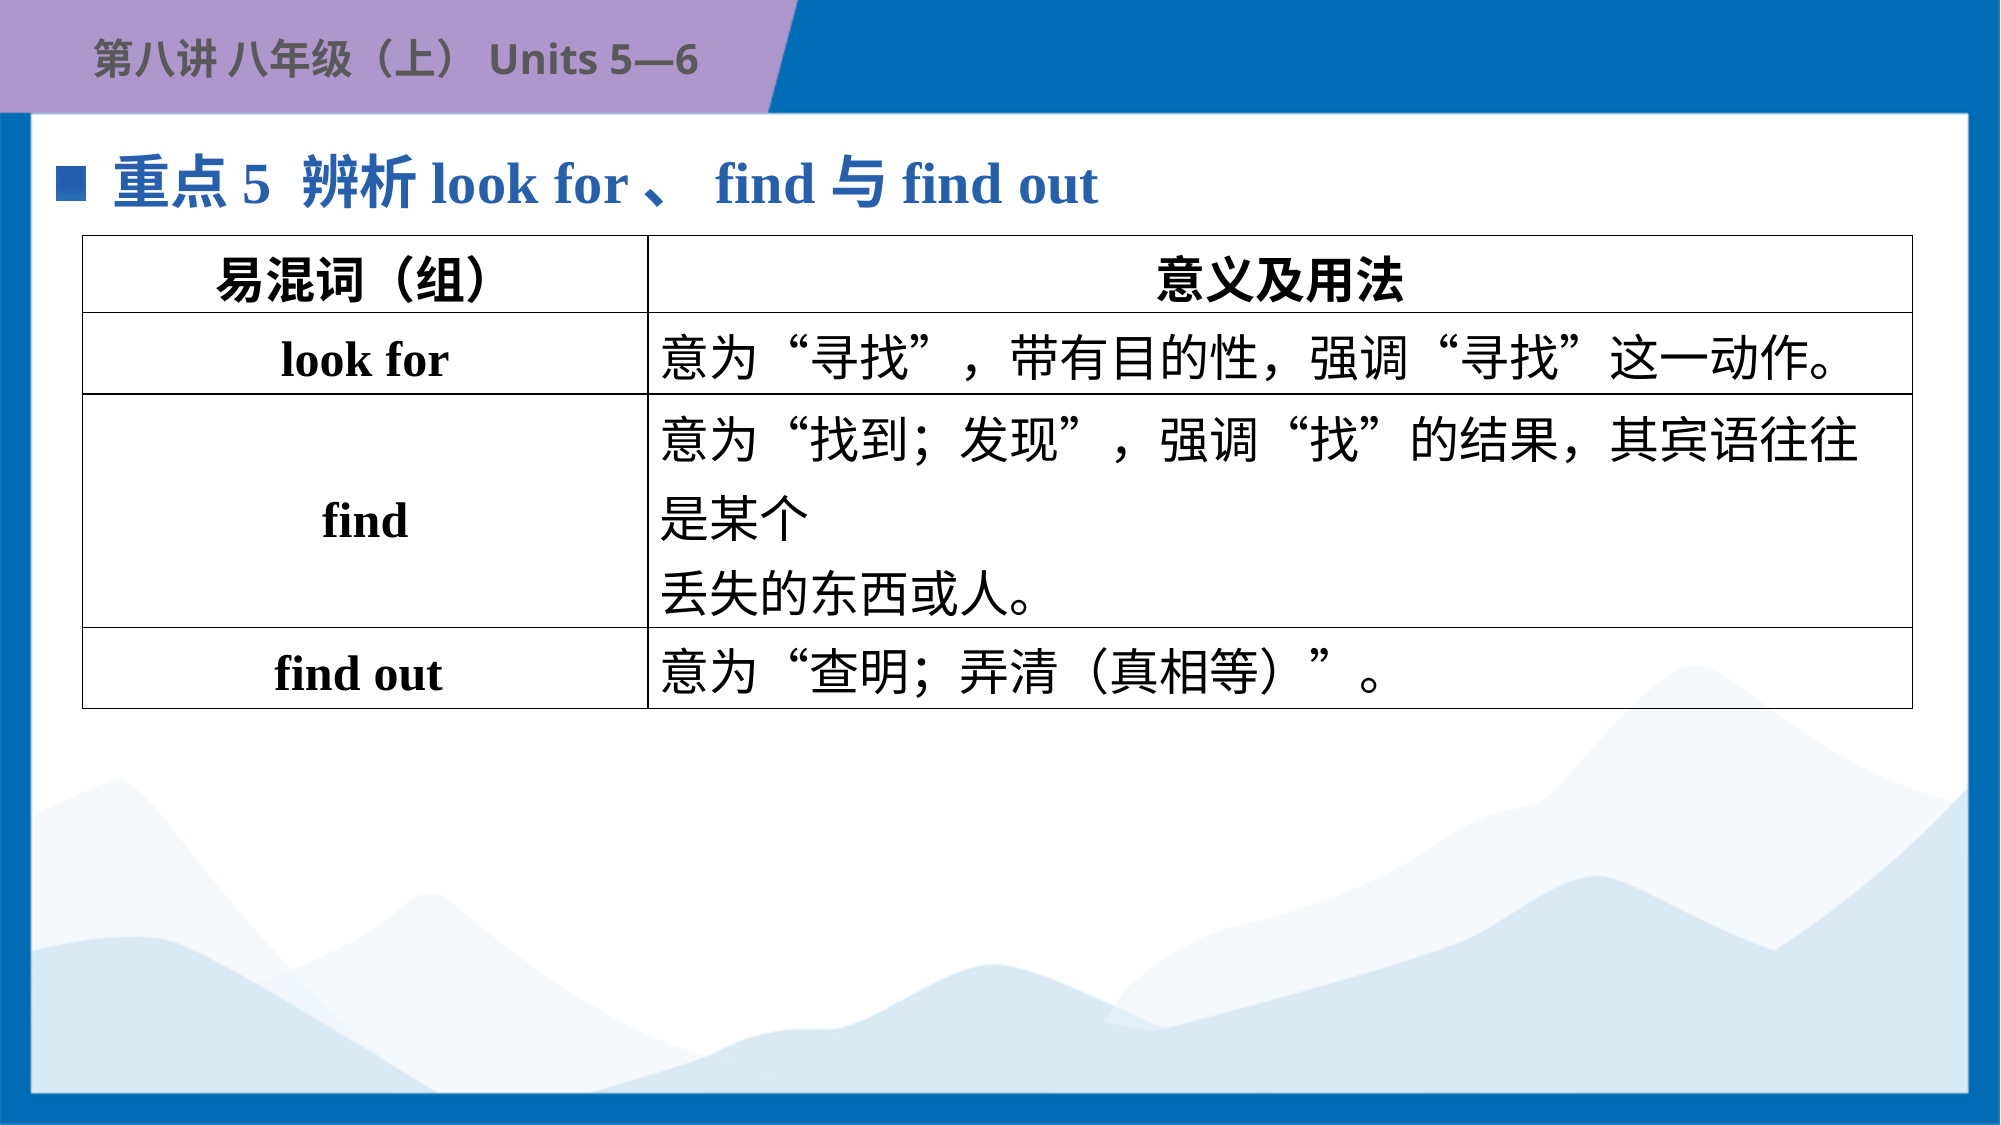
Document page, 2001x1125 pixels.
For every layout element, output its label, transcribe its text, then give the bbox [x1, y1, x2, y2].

table_cell look for [83, 313, 647, 393]
text_box 重点5 辨析look for、find与find out [112, 144, 1917, 215]
table_header 意义及用法 [649, 236, 1912, 312]
table_cell 意为“寻找”，带有目的性，强调“寻找”这一动作。 [649, 313, 1912, 393]
table_cell find out [83, 628, 647, 708]
table_header 易混词（组） [83, 236, 647, 312]
picture [0, 0, 2000, 1125]
table_cell 意为“查明；弄清（真相等）”。 [649, 628, 1912, 708]
table_cell 意为“找到；发现”，强调“找”的结果，其宾语往往是某个 丢失的东西或人。 [649, 395, 1912, 627]
table_cell find [83, 395, 647, 627]
